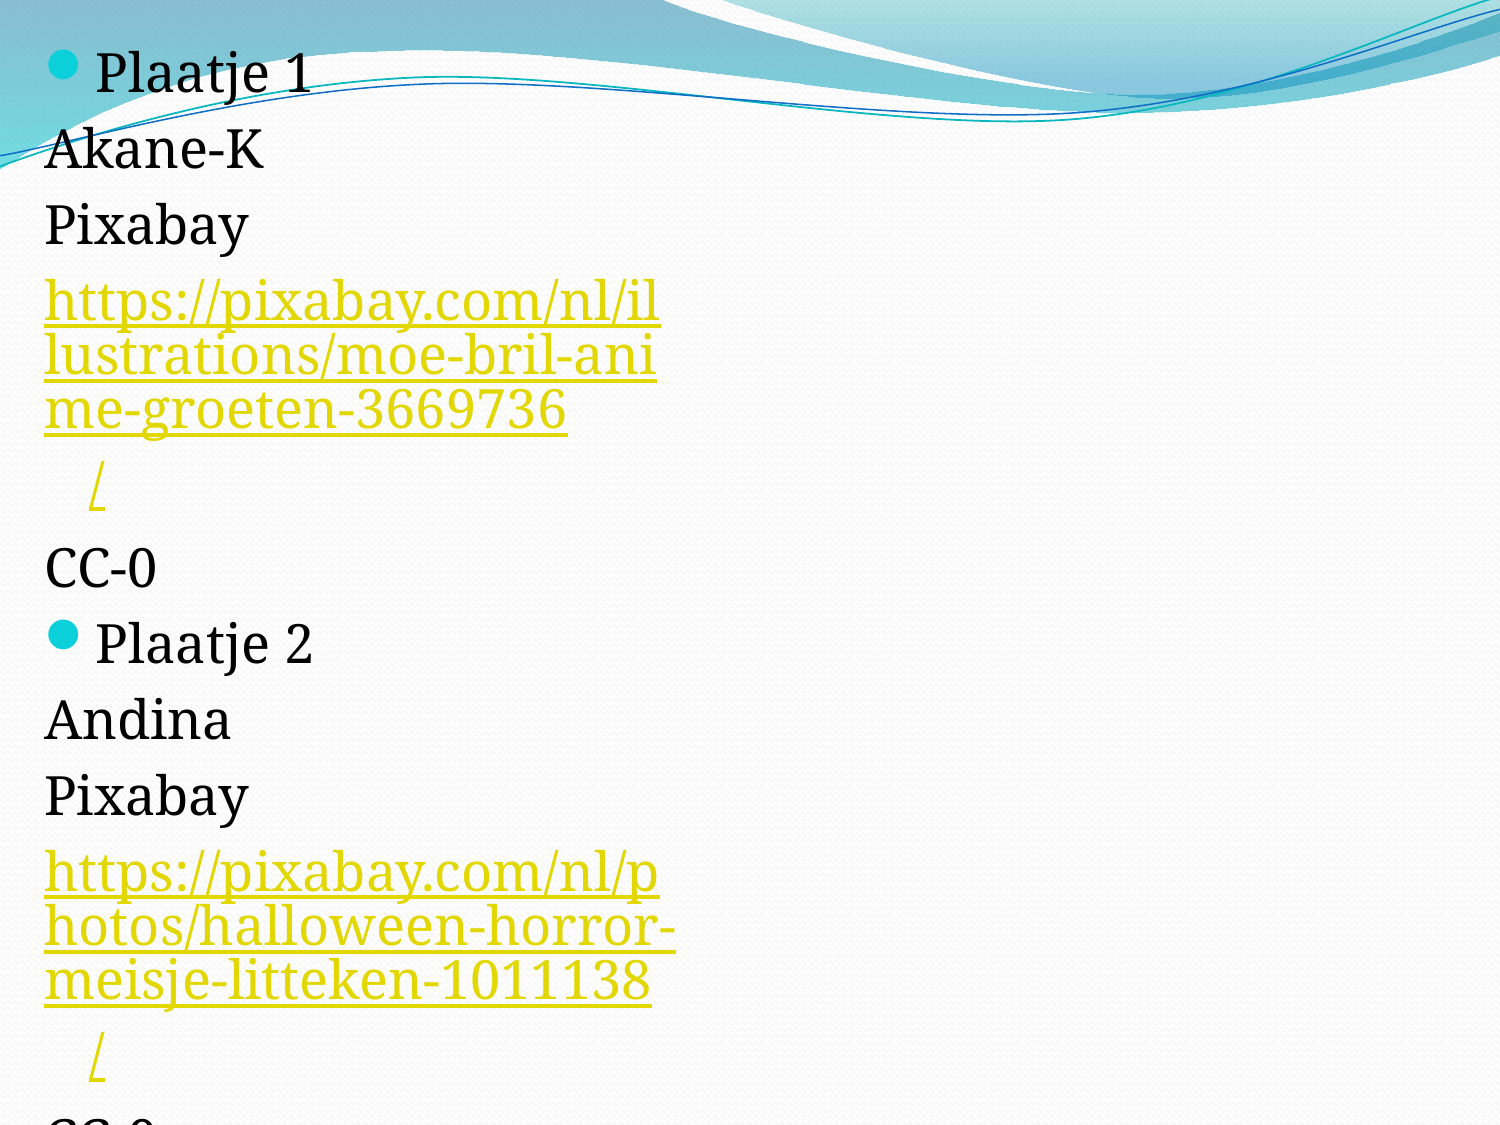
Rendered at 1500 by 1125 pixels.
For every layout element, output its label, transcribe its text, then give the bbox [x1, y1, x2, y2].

list Plaatje 1 Akane-K Pixabay https://pixabay.com/nl/illustrations/moe-bril-anime-groeten-3669736/ CC-0 Plaatje 2 Andina Pixabay https://pixabay.com/nl/photos/halloween-horror-meisje-litteken-1011138/ CC-0 [29, 30, 692, 1059]
